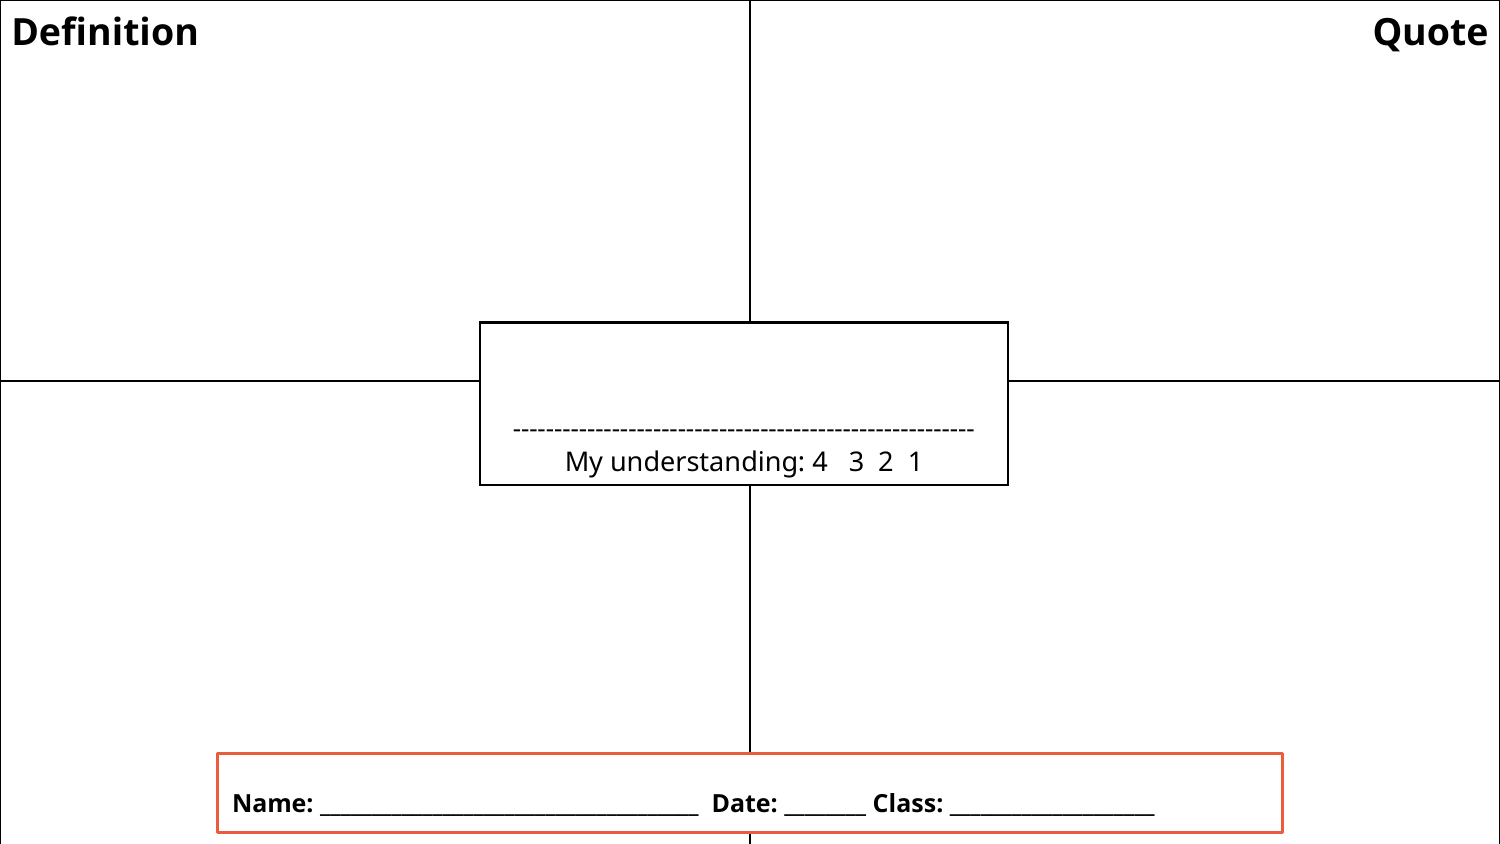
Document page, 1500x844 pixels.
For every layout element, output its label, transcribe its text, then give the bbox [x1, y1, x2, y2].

table_cell Illustration [1, 382, 749, 844]
table_header Quote [751, 1, 1499, 380]
table_cell Question [751, 382, 1499, 844]
text_box Name: _____________________________________ Date: ________ Class: ____________________ [217, 753, 1283, 833]
table_header Definition [1, 1, 749, 380]
text_box -------------------------------------------------------- My understanding: 4 3 2 1 [480, 322, 1008, 486]
